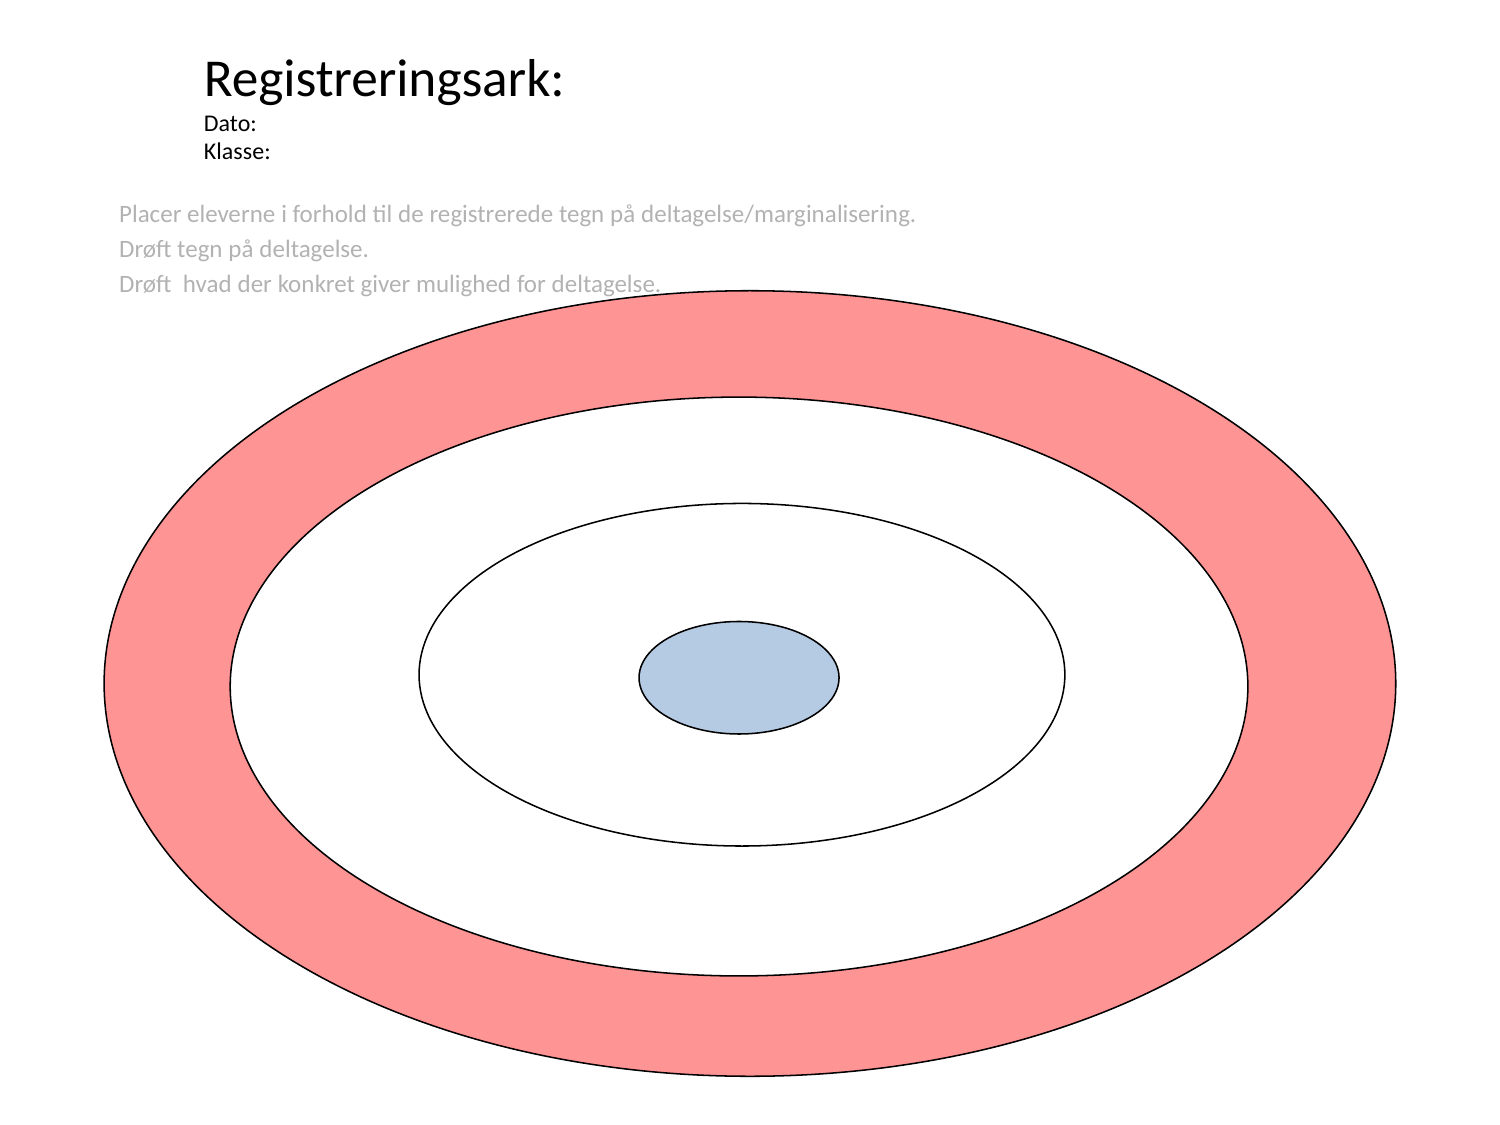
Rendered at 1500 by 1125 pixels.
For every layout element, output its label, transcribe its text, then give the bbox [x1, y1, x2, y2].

text_box [419, 592, 1065, 847]
text_box [230, 397, 1248, 976]
text_box [104, 290, 1396, 1077]
text_box [578, 503, 906, 527]
title Registreringsark: Dato: Klasse: [188, 35, 1468, 173]
text_box [419, 527, 1065, 592]
text_box [639, 621, 840, 734]
list Placer eleverne i forhold til de registrerede tegn på deltagelse/marginalisering. Drøft tegn på deltagelse. Drøft hvad der konkret giver mulighed for deltagelse. [104, 190, 1500, 272]
